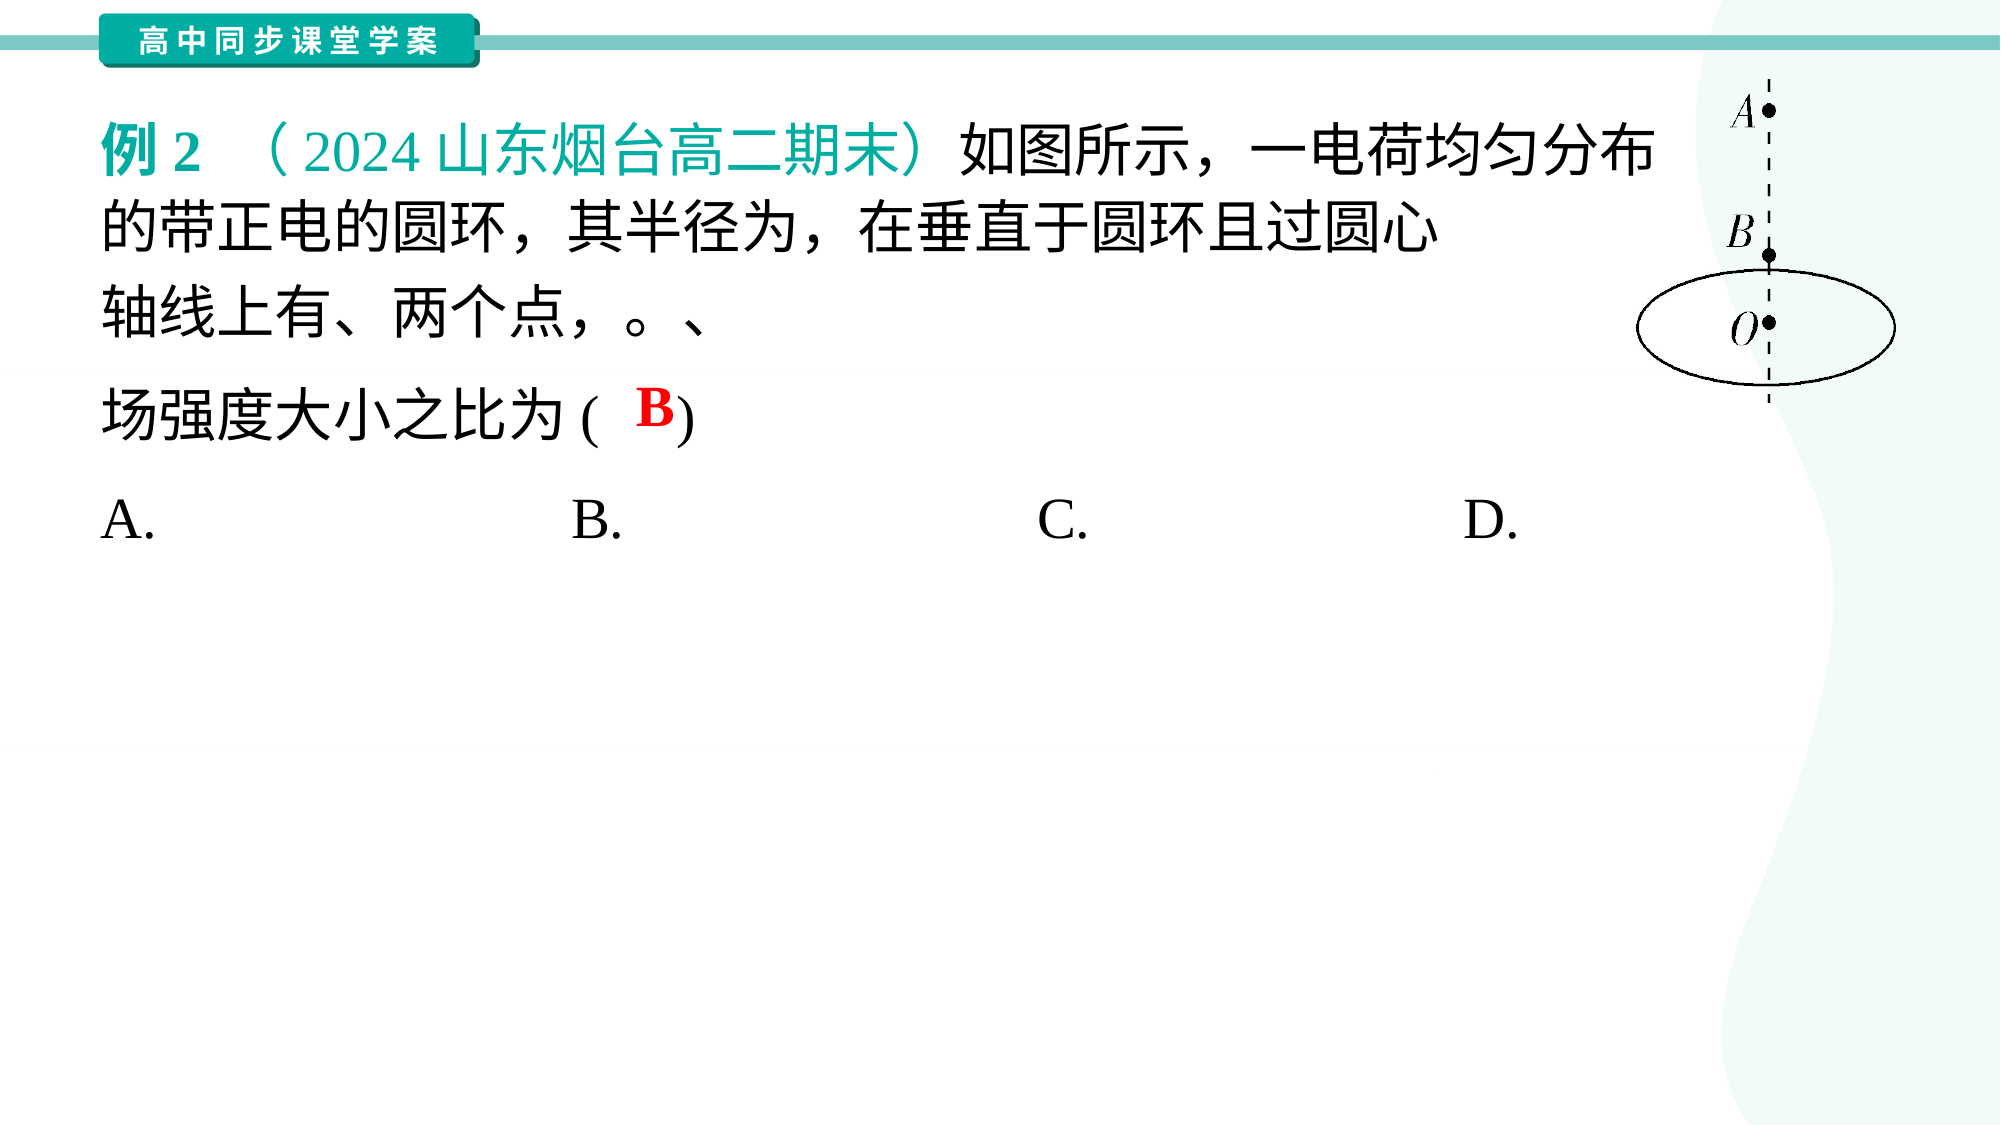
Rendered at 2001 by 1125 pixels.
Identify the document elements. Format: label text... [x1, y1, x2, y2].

text_box B [614, 367, 696, 436]
picture [0, 0, 2000, 1125]
